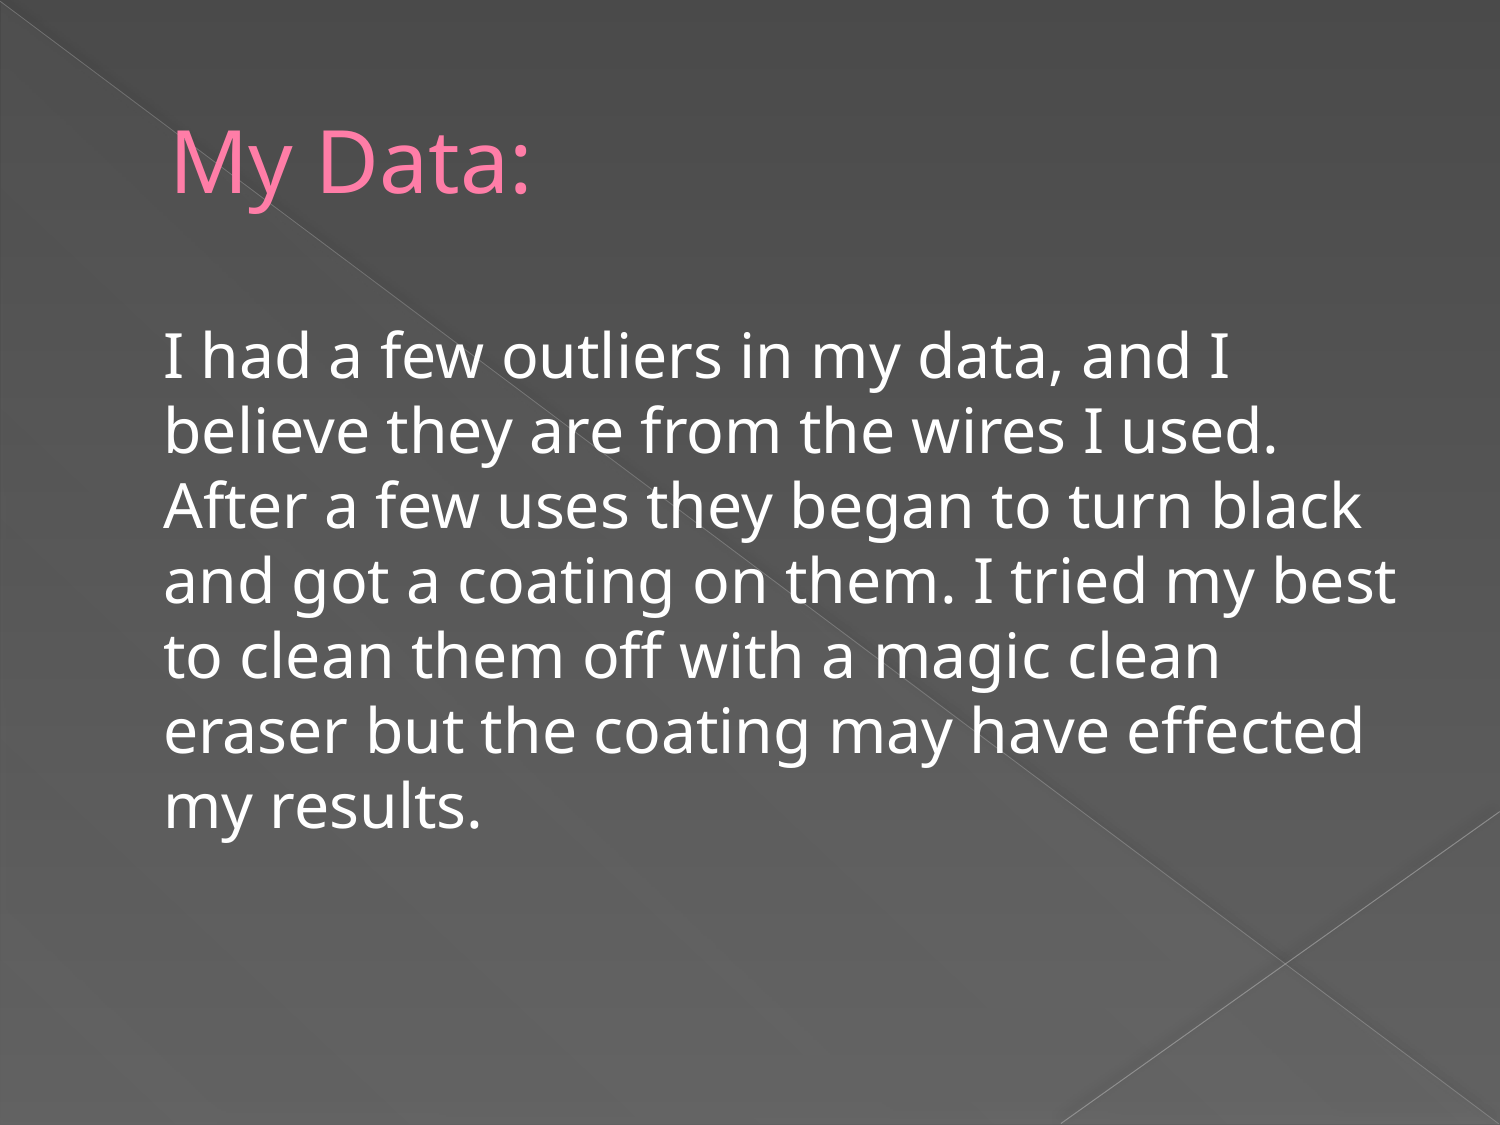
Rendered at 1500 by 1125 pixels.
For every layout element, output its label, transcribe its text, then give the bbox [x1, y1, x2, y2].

title My Data: [75, 43, 1425, 274]
list I had a few outliers in my data, and I believe they are from the wires I used. After a few uses they began to turn black and got a coating on them. I tried my best to clean them off with a magic clean eraser but the coating may have effected my results. [75, 308, 1425, 1059]
